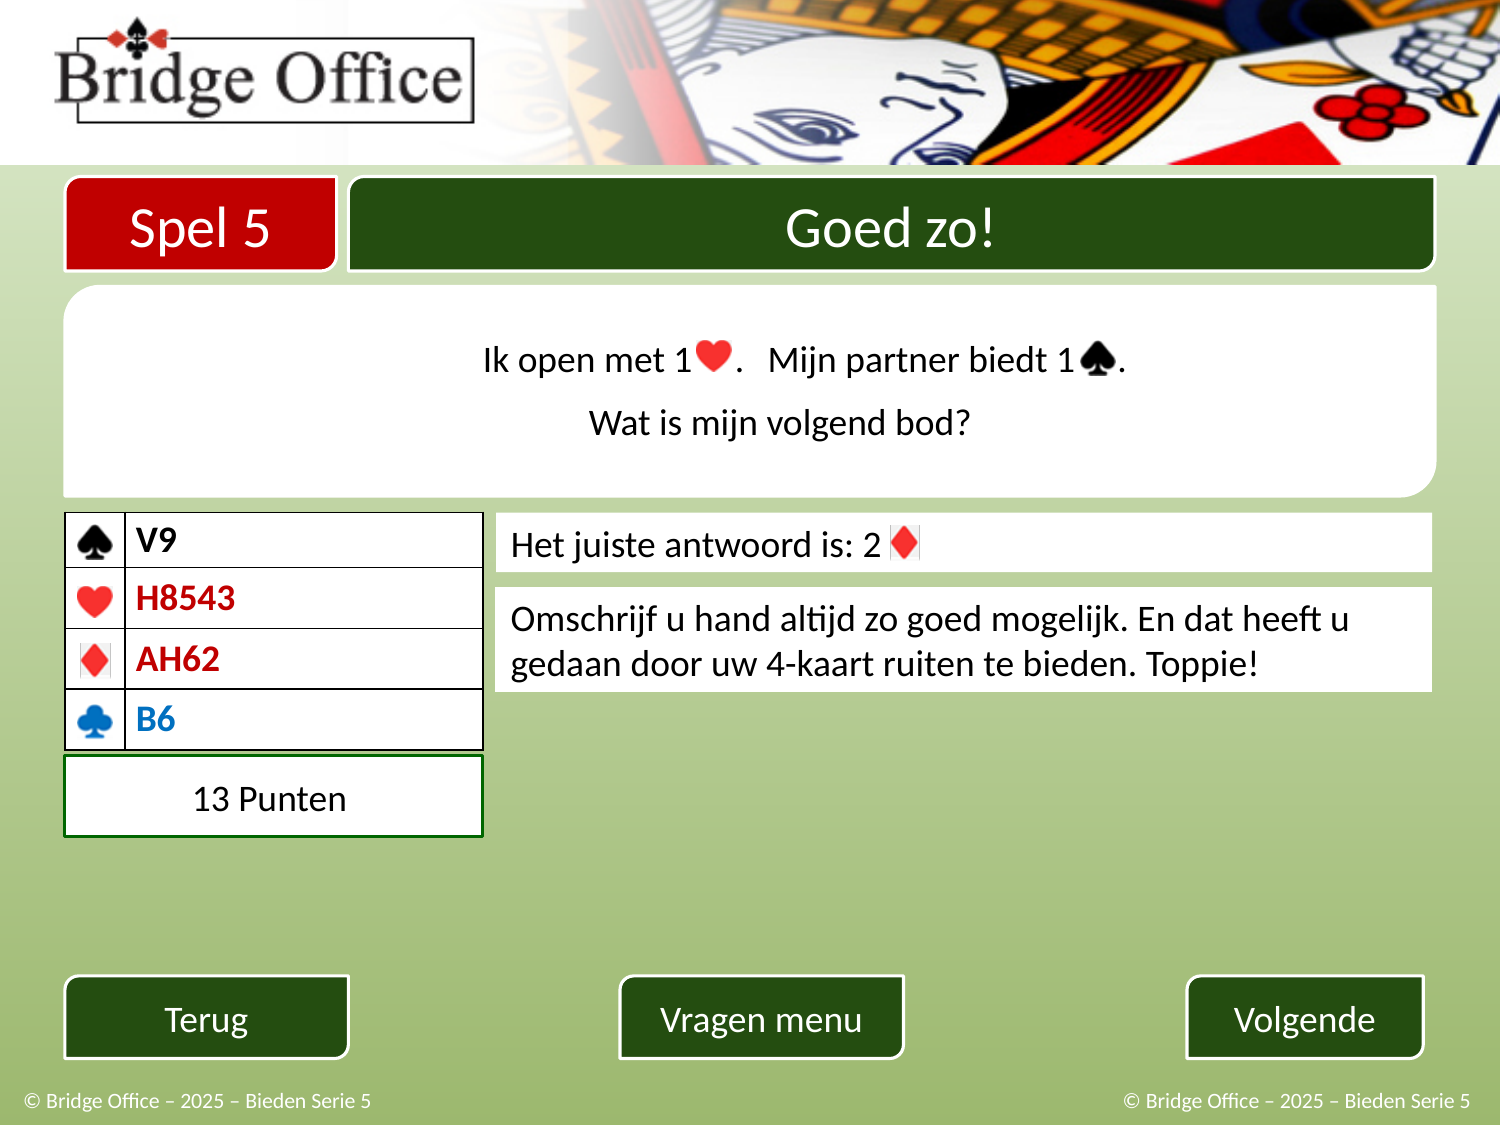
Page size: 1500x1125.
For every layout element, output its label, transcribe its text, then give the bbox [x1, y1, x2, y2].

table_cell H8543 [126, 568, 482, 628]
picture [886, 525, 923, 561]
table_header [66, 513, 124, 567]
text_box Vragen menu [618, 974, 906, 1061]
table_cell AH62 [126, 629, 482, 688]
table_cell [66, 690, 124, 749]
table_cell B6 [126, 690, 482, 749]
table_cell [66, 629, 124, 688]
text_box Wat is mijn volgend bod? [573, 390, 995, 451]
picture [77, 524, 114, 561]
picture [77, 585, 114, 618]
picture [77, 703, 114, 740]
text_box Mijn partner biedt 1 . [752, 327, 1145, 387]
text_box Omschrijf u hand altijd zo goed mogelijk. En dat heeft u gedaan door uw 4-kaart ruiten te bieden. Toppie! [495, 587, 1432, 692]
text_box Ik open met 1 . [468, 327, 788, 388]
picture [77, 643, 114, 679]
text_box [63, 284, 1437, 498]
table_cell [66, 568, 124, 628]
text_box © Bridge Office – 2025 – Bieden Serie 5 [8, 1079, 393, 1121]
table_header V9 [126, 513, 482, 567]
text_box Volgende [1185, 974, 1425, 1061]
text_box Het juiste antwoord is: 2 [496, 512, 1433, 573]
picture [696, 340, 733, 373]
text_box Terug [63, 974, 350, 1061]
text_box © Bridge Office – 2025 – Bieden Serie 5 [1107, 1079, 1500, 1121]
text_box Spel 5 [63, 179, 339, 273]
picture [1079, 340, 1116, 376]
picture [0, 0, 1500, 166]
text_box 13 Punten [63, 754, 484, 838]
text_box Goed zo! [346, 179, 1437, 273]
